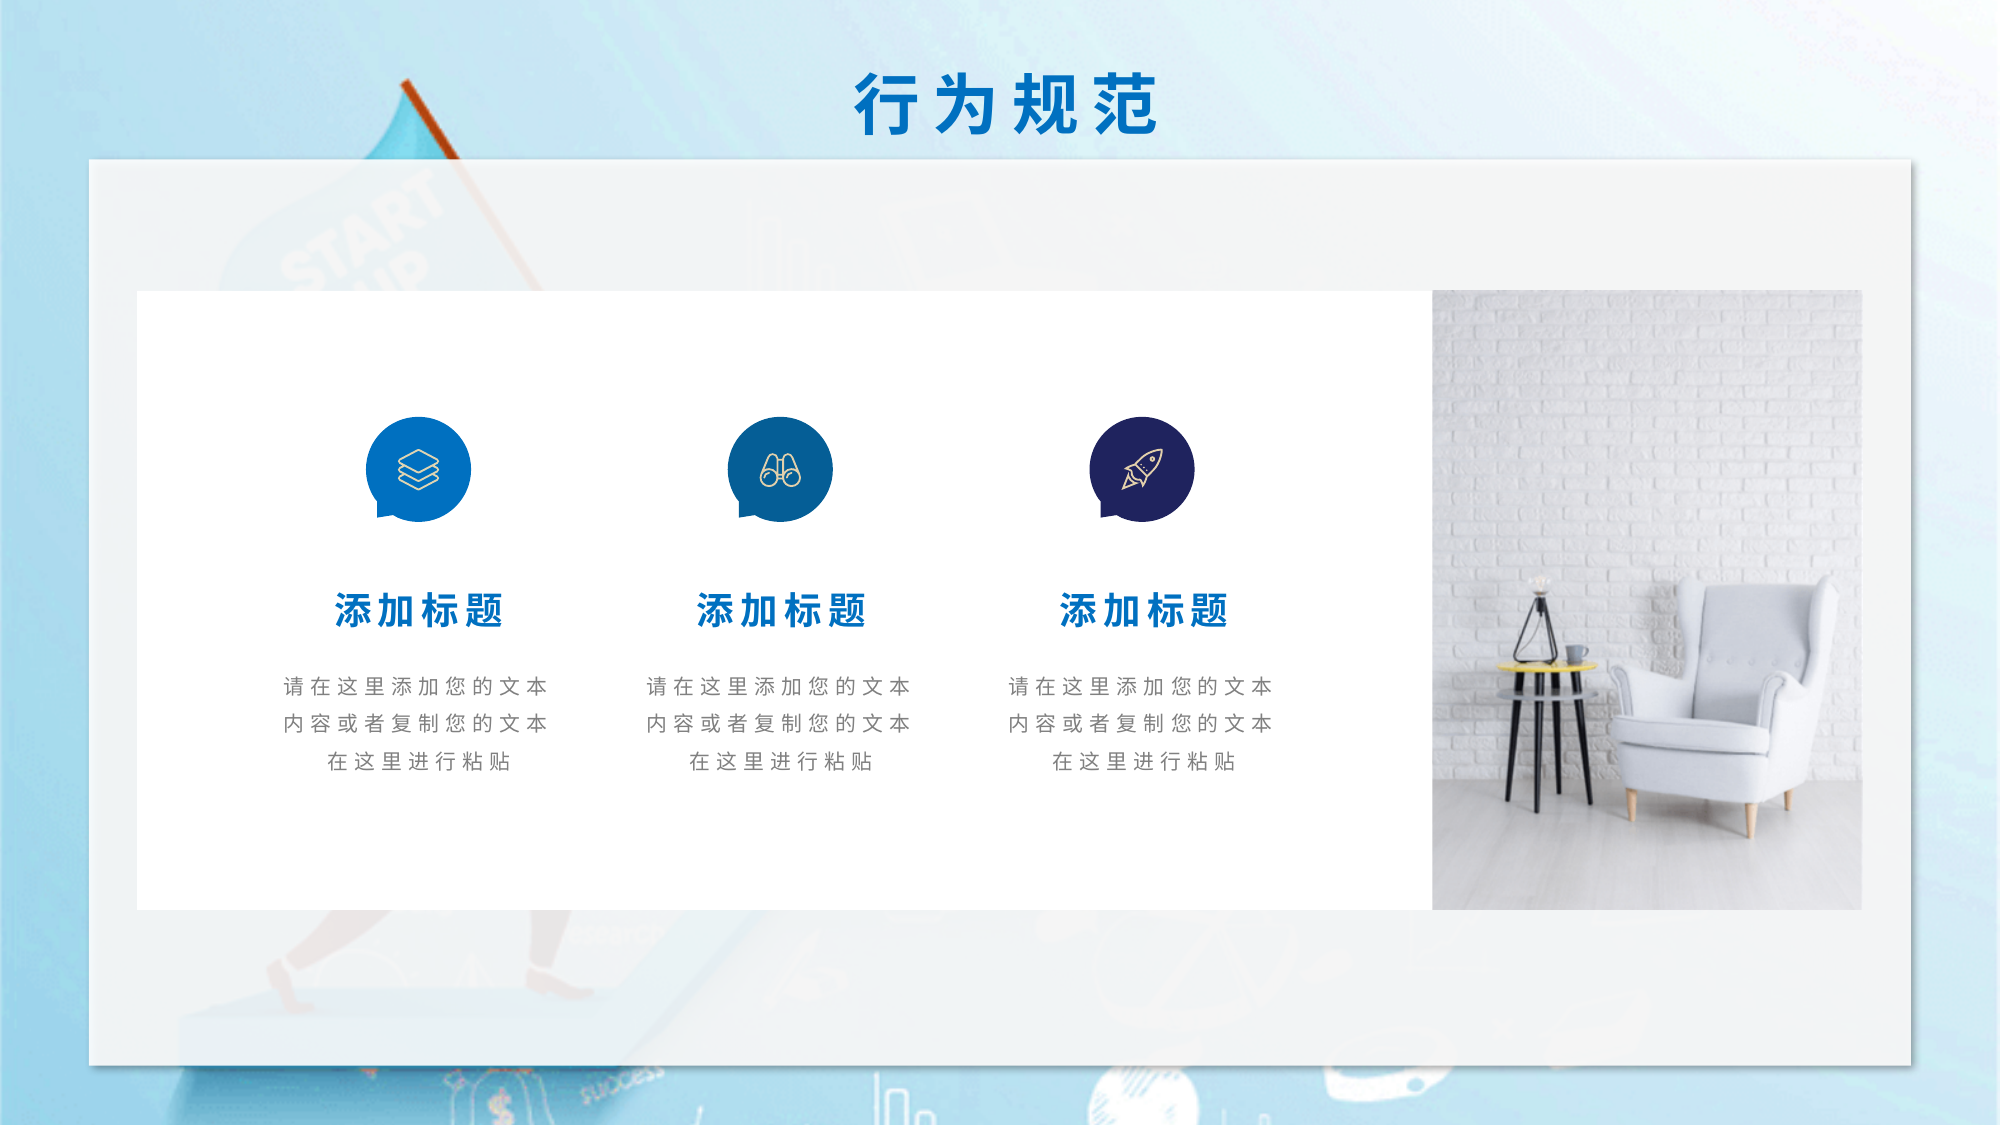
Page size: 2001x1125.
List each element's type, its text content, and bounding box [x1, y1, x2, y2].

picture [0, 0, 2000, 1125]
text_box 添加标题 [1044, 579, 1244, 640]
text_box 行为规范 [738, 57, 1273, 149]
text_box [136, 290, 1431, 911]
text_box [1431, 290, 1864, 911]
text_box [1089, 416, 1195, 522]
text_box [365, 416, 472, 522]
text_box 请在这里添加您的文本内容或者复制您的文本在这里进行粘贴 [265, 653, 572, 781]
text_box 请在这里添加您的文本内容或者复制您的文本在这里进行粘贴 [991, 653, 1297, 781]
text_box 添加标题 [681, 579, 881, 640]
text_box 请在这里添加您的文本内容或者复制您的文本在这里进行粘贴 [628, 653, 935, 781]
text_box 添加标题 [319, 579, 518, 640]
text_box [727, 416, 833, 522]
